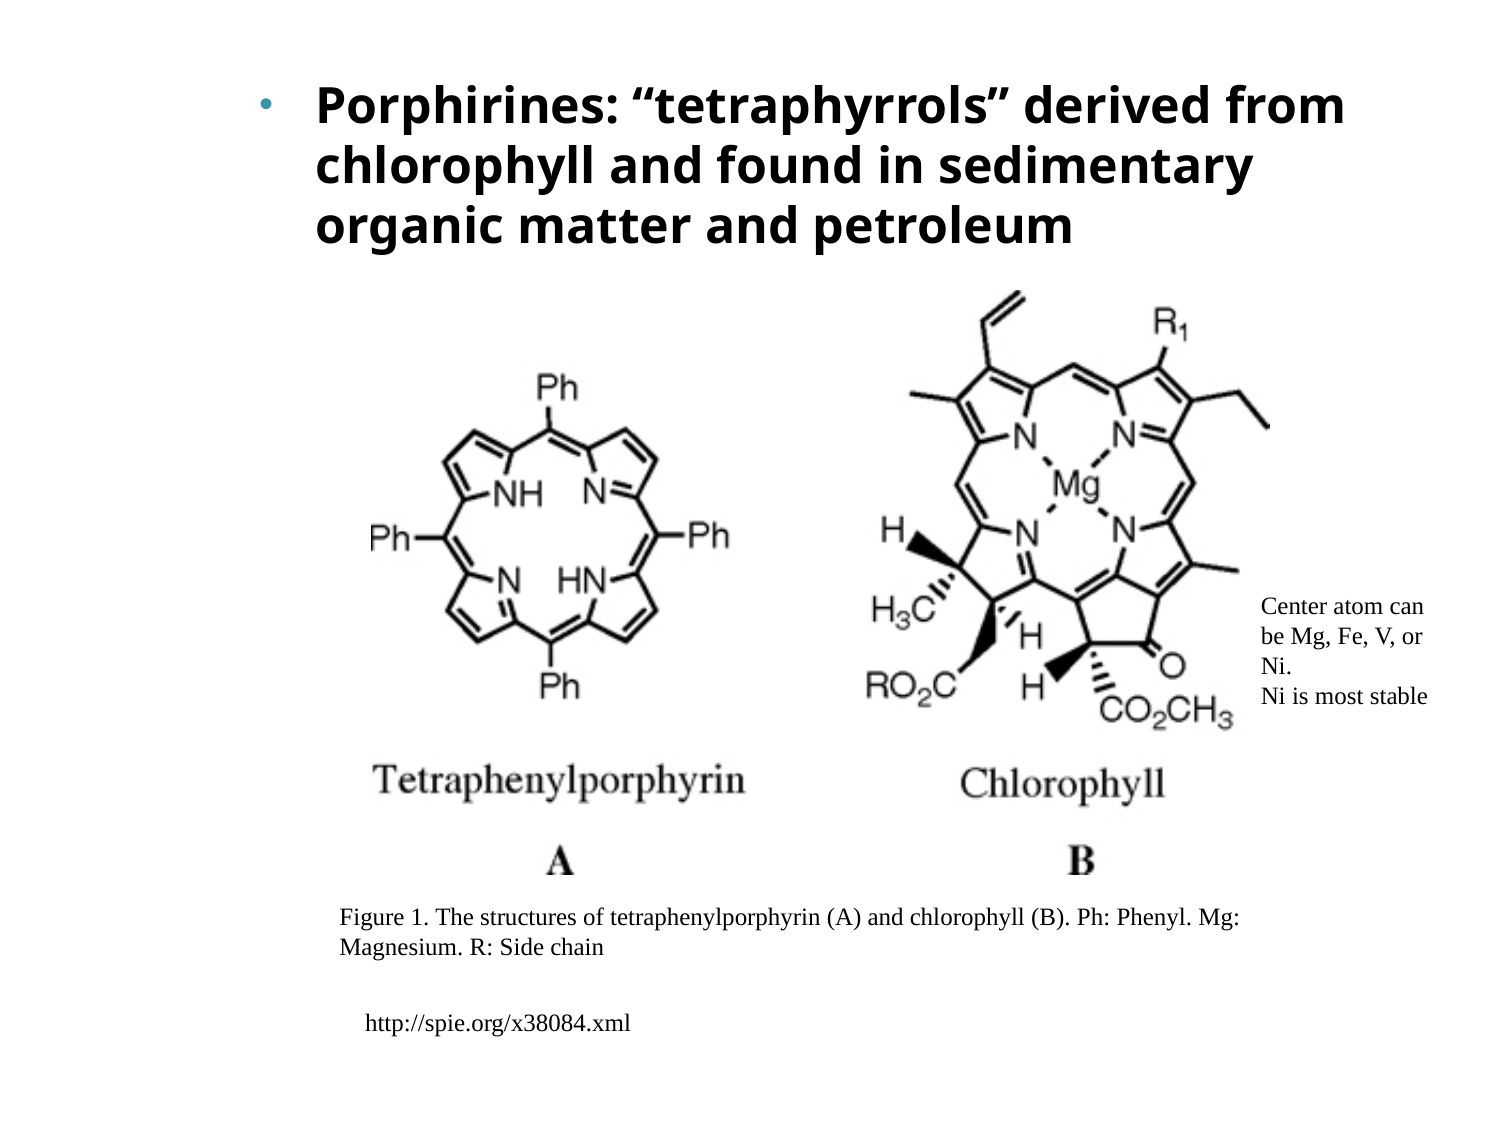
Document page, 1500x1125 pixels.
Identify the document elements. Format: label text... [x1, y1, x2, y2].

text_box Porphirines: “tetraphyrrols” derived from chlorophyll and found in sedimentary organic matter and petroleum [74, 66, 1425, 1071]
text_box Center atom can be Mg, Fe, V, or Ni. Ni is most stable [1275, 582, 1449, 717]
text_box Figure 1. The structures of tetraphenylporphyrin (A) and chlorophyll (B). Ph: Phenyl. Mg: Magnesium. R: Side chain [324, 893, 1365, 968]
text_box http://spie.org/x38084.xml [350, 999, 647, 1045]
picture [371, 290, 1270, 875]
